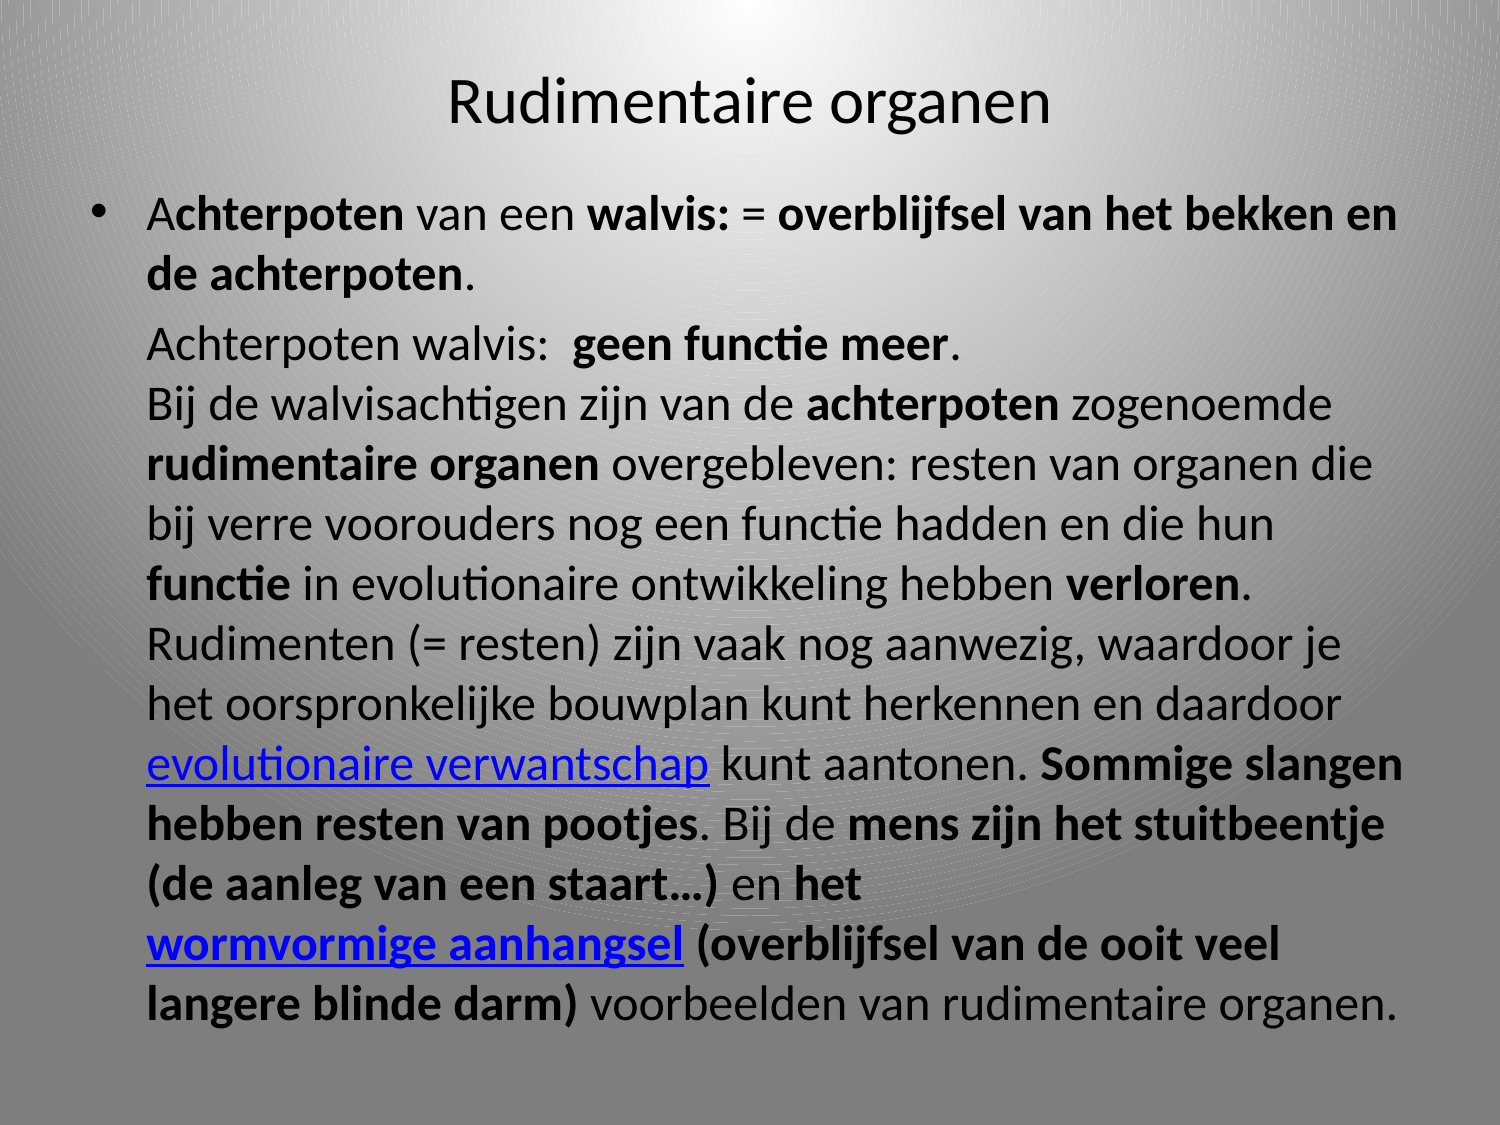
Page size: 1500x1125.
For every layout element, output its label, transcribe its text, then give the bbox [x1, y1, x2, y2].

title Rudimentaire organen [75, 45, 1425, 149]
list Achterpoten van een walvis: = overblijfsel van het bekken en de achterpoten. Achterpoten walvis: geen functie meer. Bij de walvisachtigen zijn van de achterpoten zogenoemde rudimentaire organen overgebleven: resten van organen die bij verre voorouders nog een functie hadden en die hun functie in evolutionaire ontwikkeling hebben verloren. Rudimenten (= resten) zijn vaak nog aanwezig, waardoor je het oorspronkelijke bouwplan kunt herkennen en daardoor evolutionaire verwantschap kunt aantonen. Sommige slangen hebben resten van pootjes. Bij de mens zijn het stuitbeentje (de aanleg van een staart…) en het wormvormige aanhangsel (overblijfsel van de ooit veel langere blinde darm) voorbeelden van rudimentaire organen. [75, 172, 1425, 1083]
